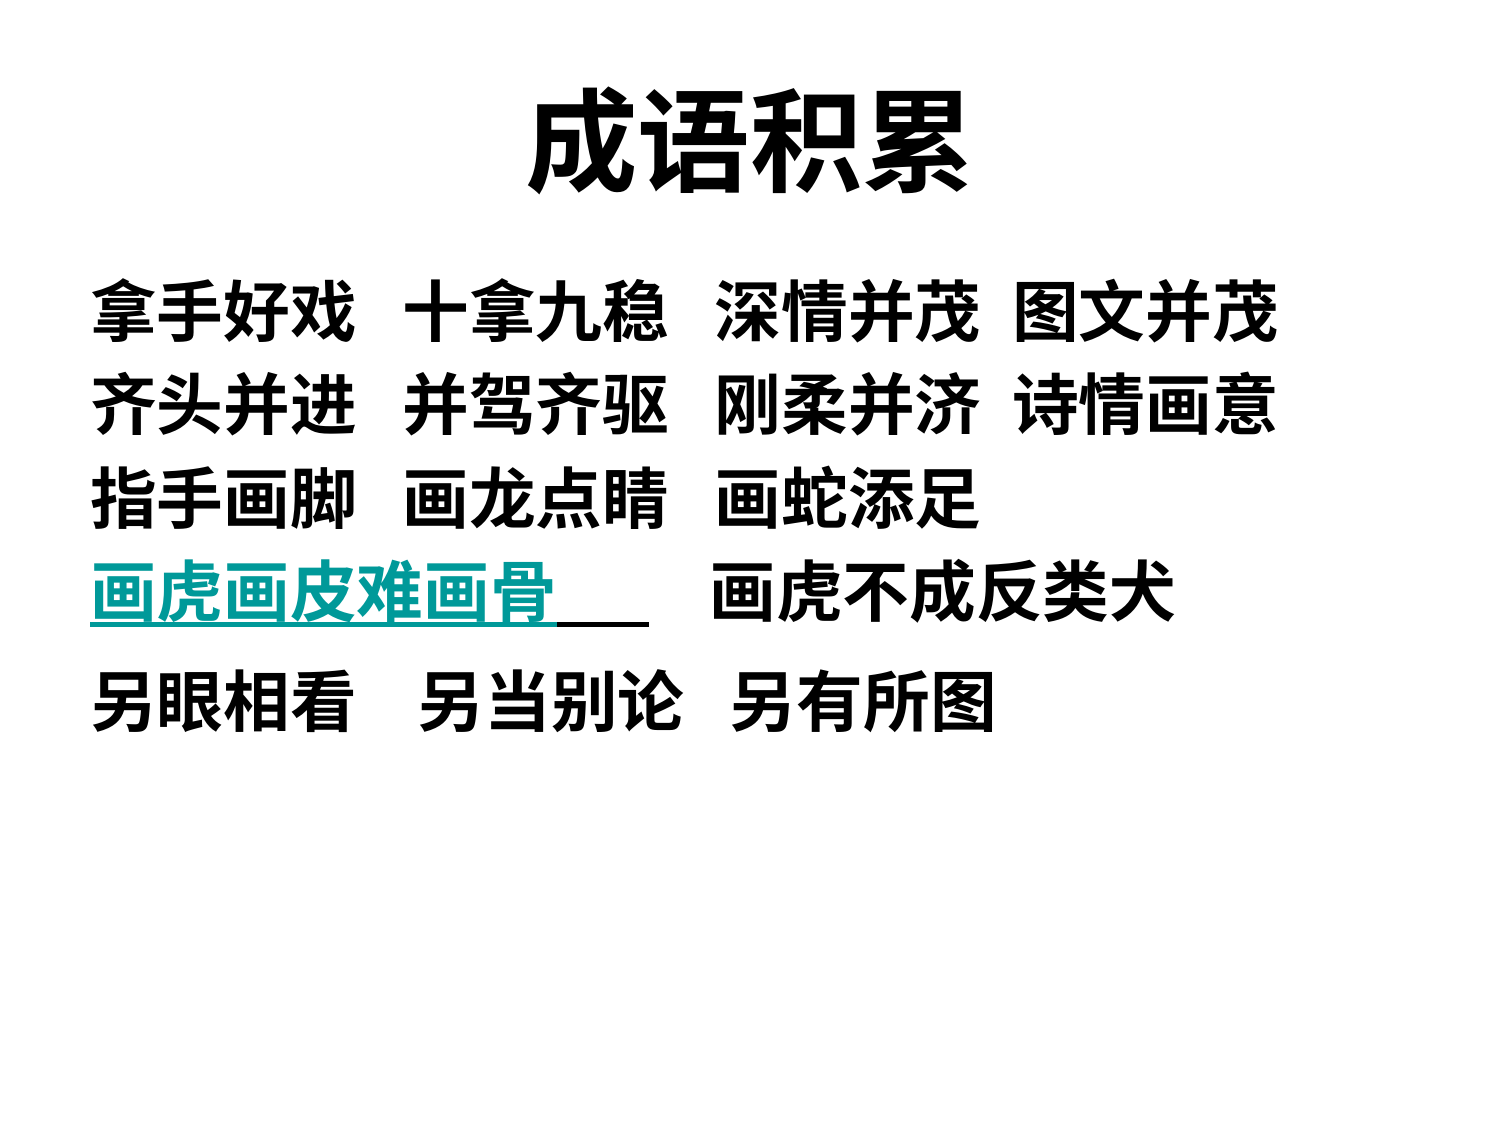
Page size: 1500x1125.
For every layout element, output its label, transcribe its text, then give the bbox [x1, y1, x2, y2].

list 拿手好戏 十拿九稳 深情并茂 图文并茂 齐头并进 并驾齐驱 刚柔并济 诗情画意 指手画脚 画龙点睛 画蛇添足 画虎画皮难画骨 画虎不成反类犬 另眼相看 另当别论 另有所图 [74, 262, 1426, 1006]
title 成语积累 [74, 44, 1426, 233]
